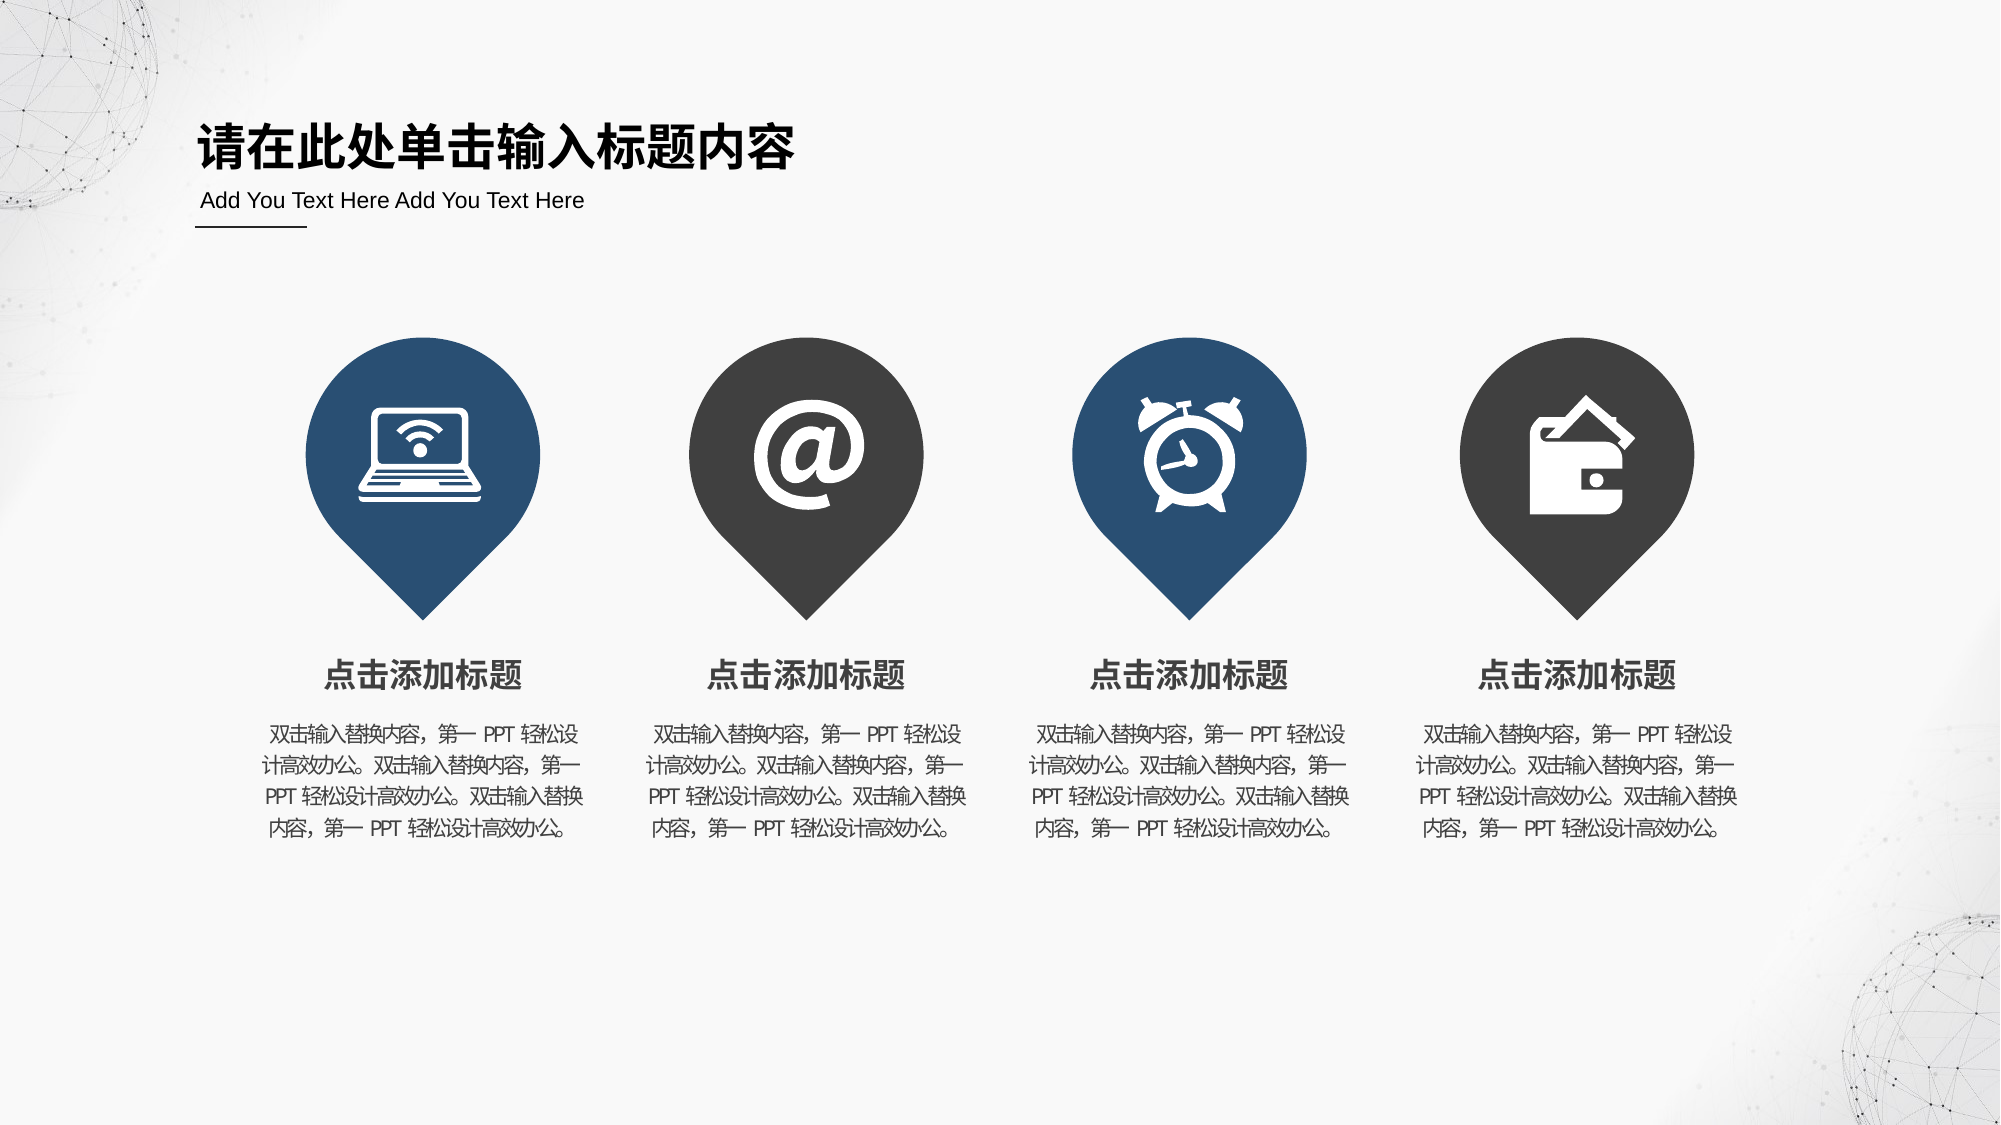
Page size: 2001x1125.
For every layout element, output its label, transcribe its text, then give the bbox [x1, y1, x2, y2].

text_box 点击添加标题 [1465, 648, 1689, 701]
text_box 点击添加标题 [1078, 648, 1301, 701]
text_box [305, 337, 541, 572]
picture [0, 0, 2000, 1125]
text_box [689, 337, 924, 572]
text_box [1459, 337, 1695, 572]
text_box 双击输入替换内容，第一PPT轻松设计高效办公。双击输入替换内容，第一PPT轻松设计高效办公。双击输入替换内容，第一PPT轻松设计高效办公。 [250, 709, 596, 847]
text_box 双击输入替换内容，第一PPT轻松设计高效办公。双击输入替换内容，第一PPT轻松设计高效办公。双击输入替换内容，第一PPT轻松设计高效办公。 [1016, 709, 1362, 847]
text_box 双击输入替换内容，第一PPT轻松设计高效办公。双击输入替换内容，第一PPT轻松设计高效办公。双击输入替换内容，第一PPT轻松设计高效办公。 [1404, 709, 1750, 847]
text_box 点击添加标题 [695, 648, 918, 701]
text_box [1072, 337, 1307, 572]
text_box 点击添加标题 [311, 648, 534, 701]
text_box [185, 110, 875, 228]
text_box 双击输入替换内容，第一PPT轻松设计高效办公。双击输入替换内容，第一PPT轻松设计高效办公。双击输入替换内容，第一PPT轻松设计高效办公。 [633, 709, 979, 847]
